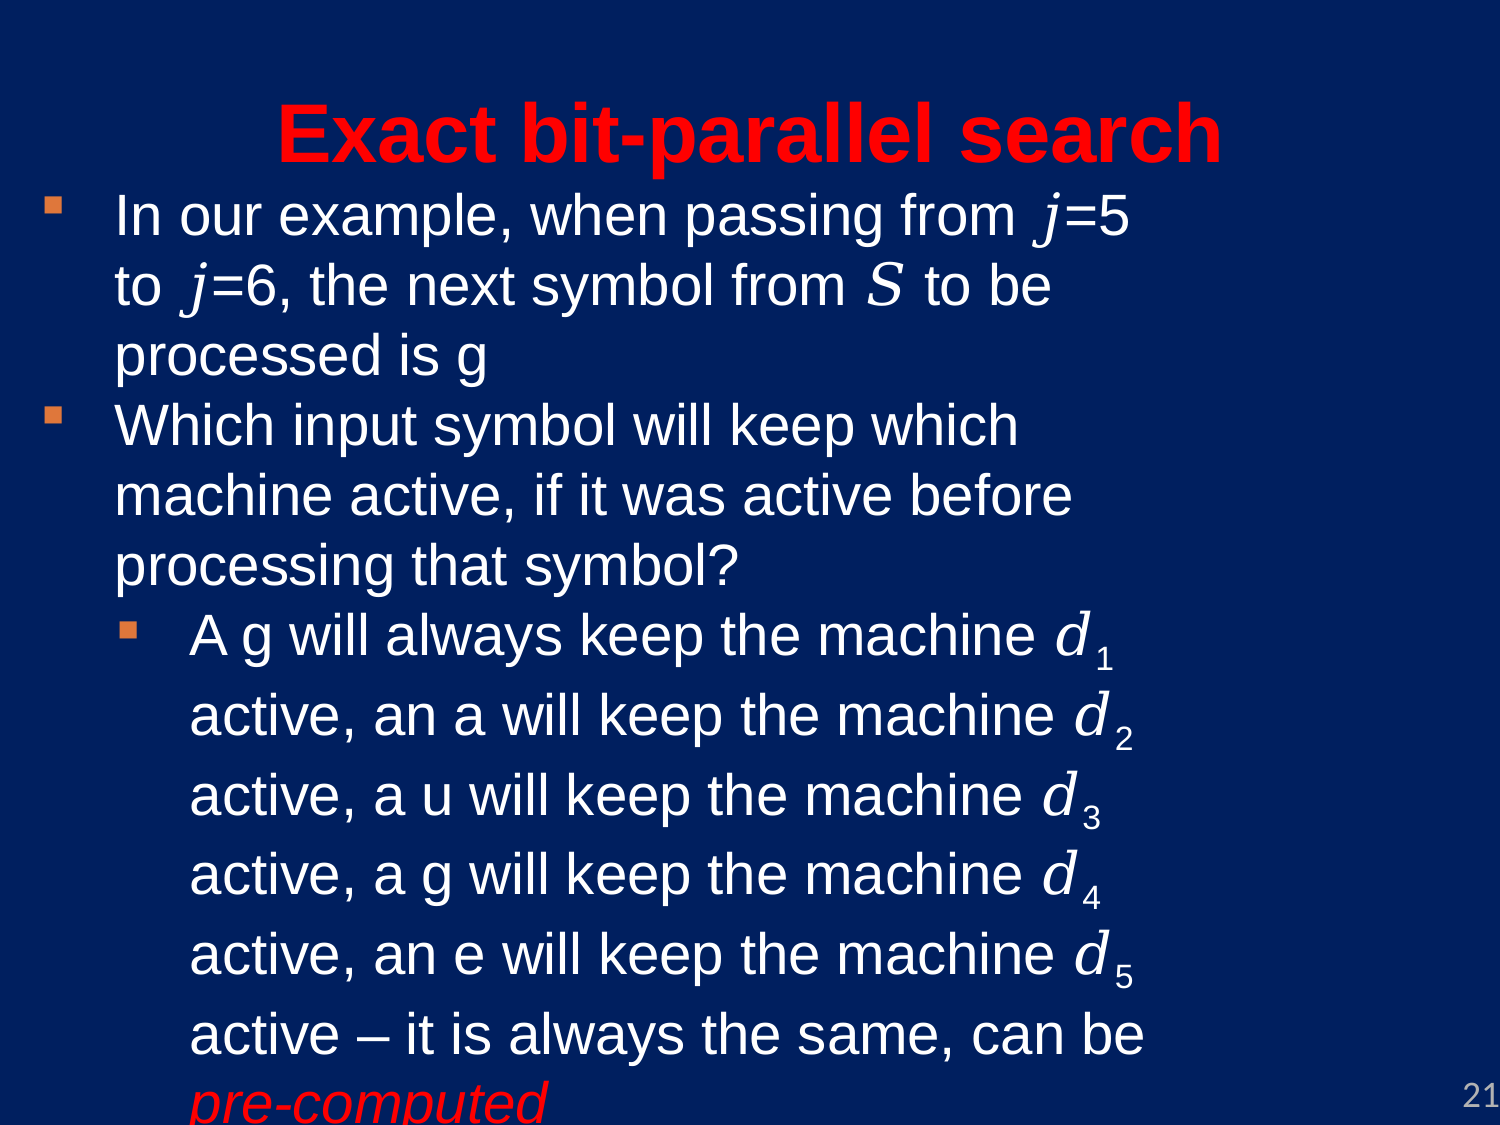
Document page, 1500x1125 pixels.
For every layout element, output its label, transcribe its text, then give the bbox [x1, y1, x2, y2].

title Exact bit-parallel search [44, 53, 1456, 267]
text_box In our example, when passing from 𝑗=5 to 𝑗=6, the next symbol from 𝑆 to be processed is g Which input symbol will keep which machine active, if it was active before processing that symbol? A g will always keep the machine 𝑑1 active, an a will keep the machine 𝑑2 active, a u will keep the machine 𝑑3 active, a g will keep the machine 𝑑4 active, an e will keep the machine 𝑑5 active – it is always the same, can be pre-computed [37, 177, 1226, 1125]
slide_number 21 [1437, 1069, 1500, 1125]
